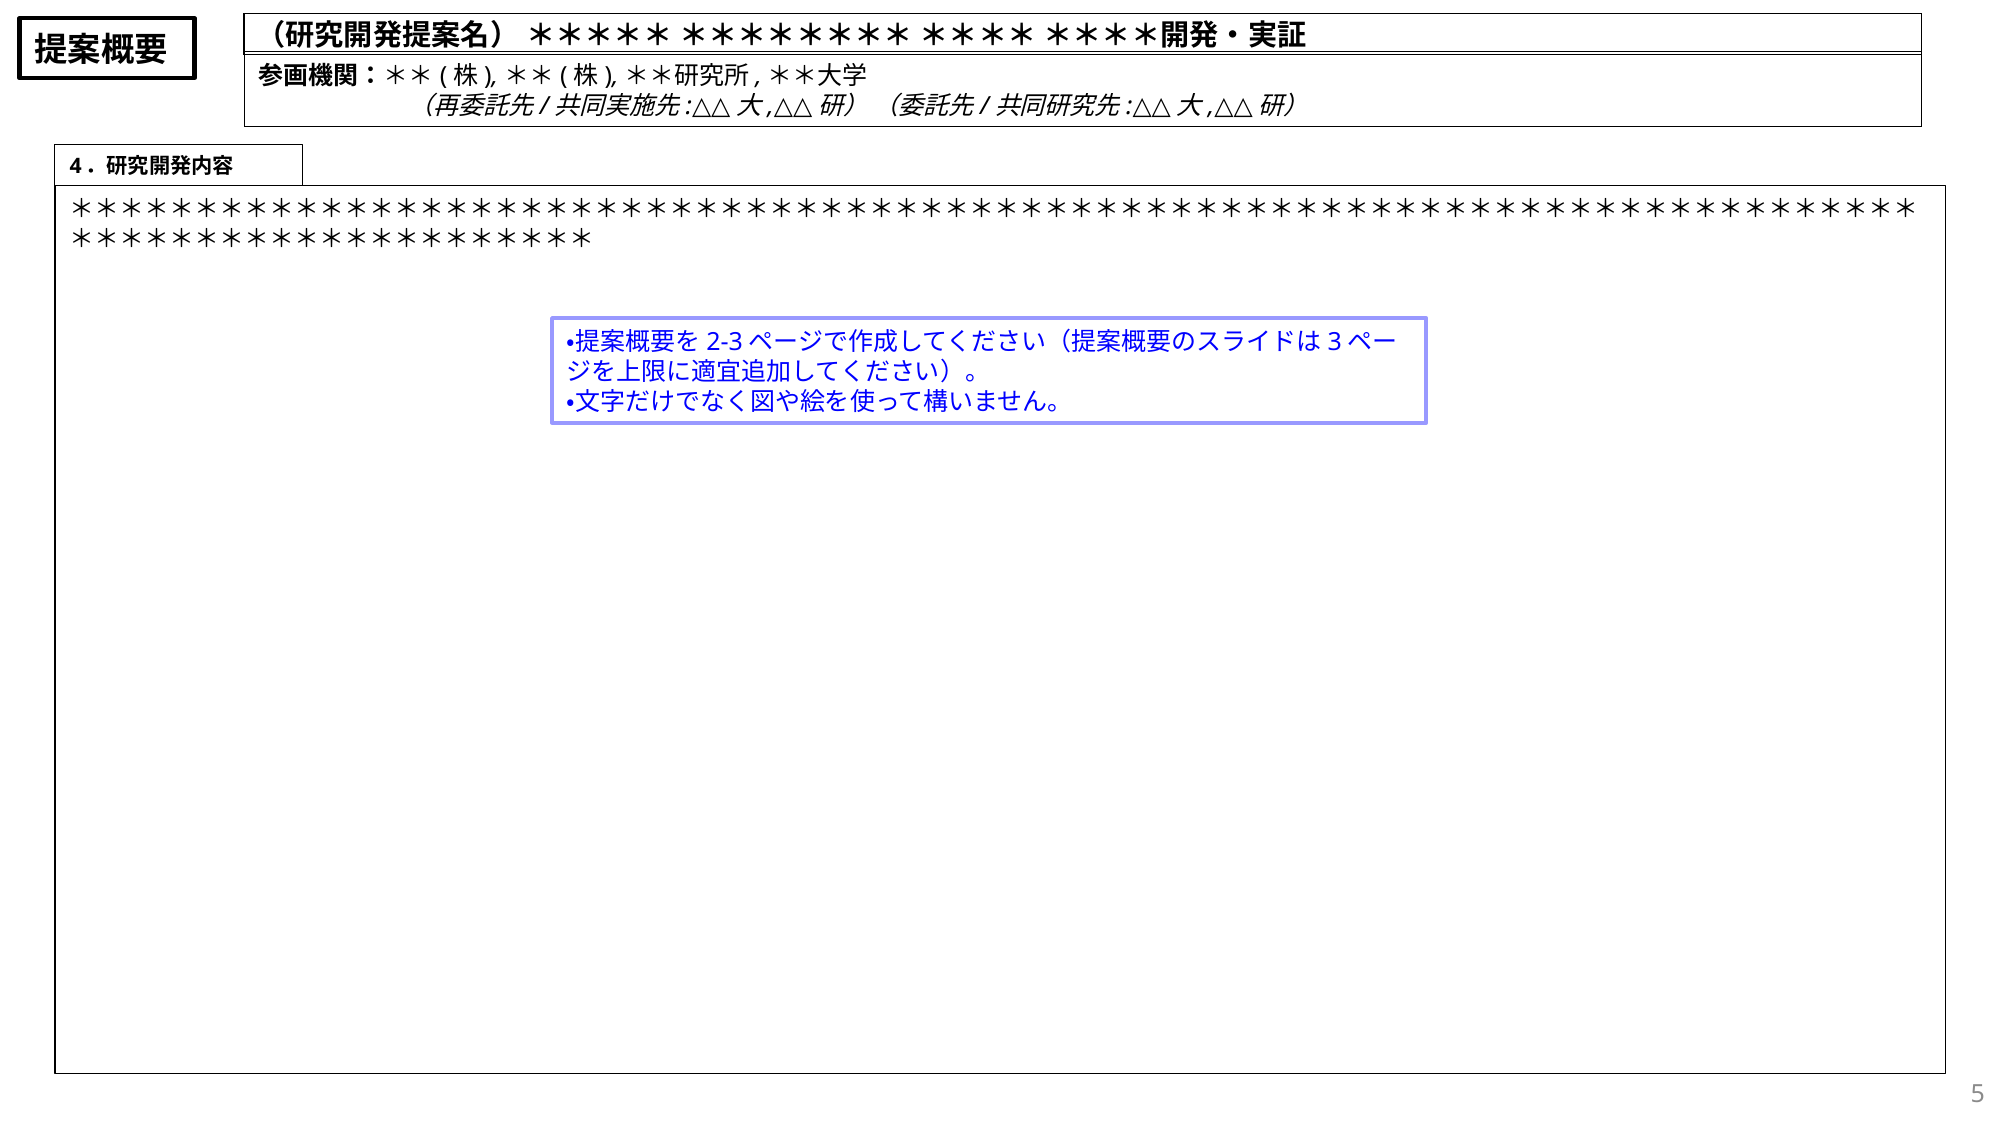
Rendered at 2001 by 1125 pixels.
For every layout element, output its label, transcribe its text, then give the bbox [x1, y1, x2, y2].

text_box 提案概要 [17, 16, 197, 80]
text_box ・提案概要を2-3ページで作成してください（提案概要のスライドは3ページを上限に適宜追加してください）。 ・文字だけでなく図や絵を使って構いません。 [550, 316, 1428, 425]
text_box （研究開発提案名） ＊＊＊＊＊ ＊＊＊＊＊＊＊＊ ＊＊＊＊ ＊＊＊＊開発・実証 [244, 13, 1922, 51]
slide_number 4 [1533, 1064, 2000, 1124]
text_box ＊＊＊＊＊＊＊＊＊＊＊＊＊＊＊＊＊＊＊＊＊＊＊＊＊＊＊＊＊＊＊＊＊＊＊＊＊＊＊＊＊＊＊＊＊＊＊＊＊＊＊＊＊＊＊＊＊＊＊＊＊＊＊＊＊＊＊＊＊＊＊＊＊＊＊＊＊＊＊＊＊＊＊＊＊＊＊＊＊＊＊＊＊＊＊ [54, 185, 1946, 1074]
text_box 参画機関：＊＊(株),＊＊(株),＊＊研究所,＊＊大学 （再委託先/共同実施先:△△大,△△研） （委託先/共同研究先:△△大,△△研） [244, 51, 1922, 127]
list 4．研究開発内容 [54, 144, 303, 185]
